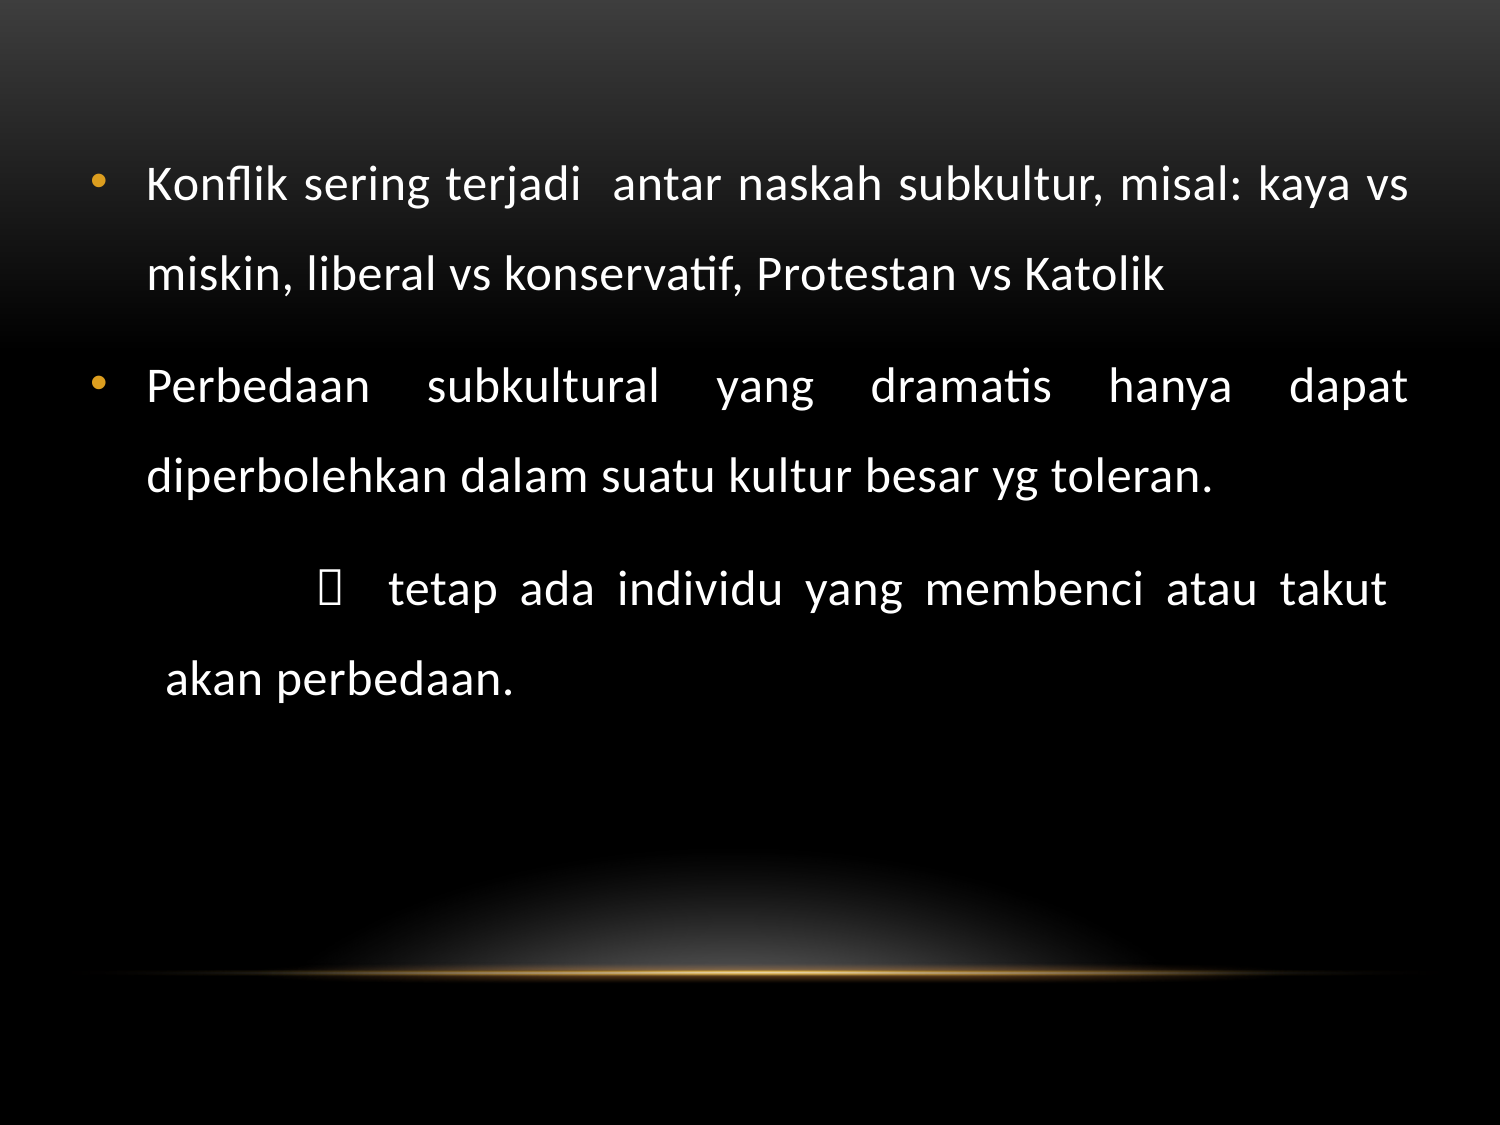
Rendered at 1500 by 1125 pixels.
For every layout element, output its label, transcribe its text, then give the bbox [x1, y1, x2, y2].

list Konflik sering terjadi antar naskah subkultur, misal: kaya vs miskin, liberal vs konservatif, Protestan vs Katolik Perbedaan subkultural yang dramatis hanya dapat diperbolehkan dalam suatu kultur besar yg toleran.  tetap ada individu yang membenci atau takut akan perbedaan. [75, 112, 1425, 1005]
picture [0, 0, 1500, 1125]
